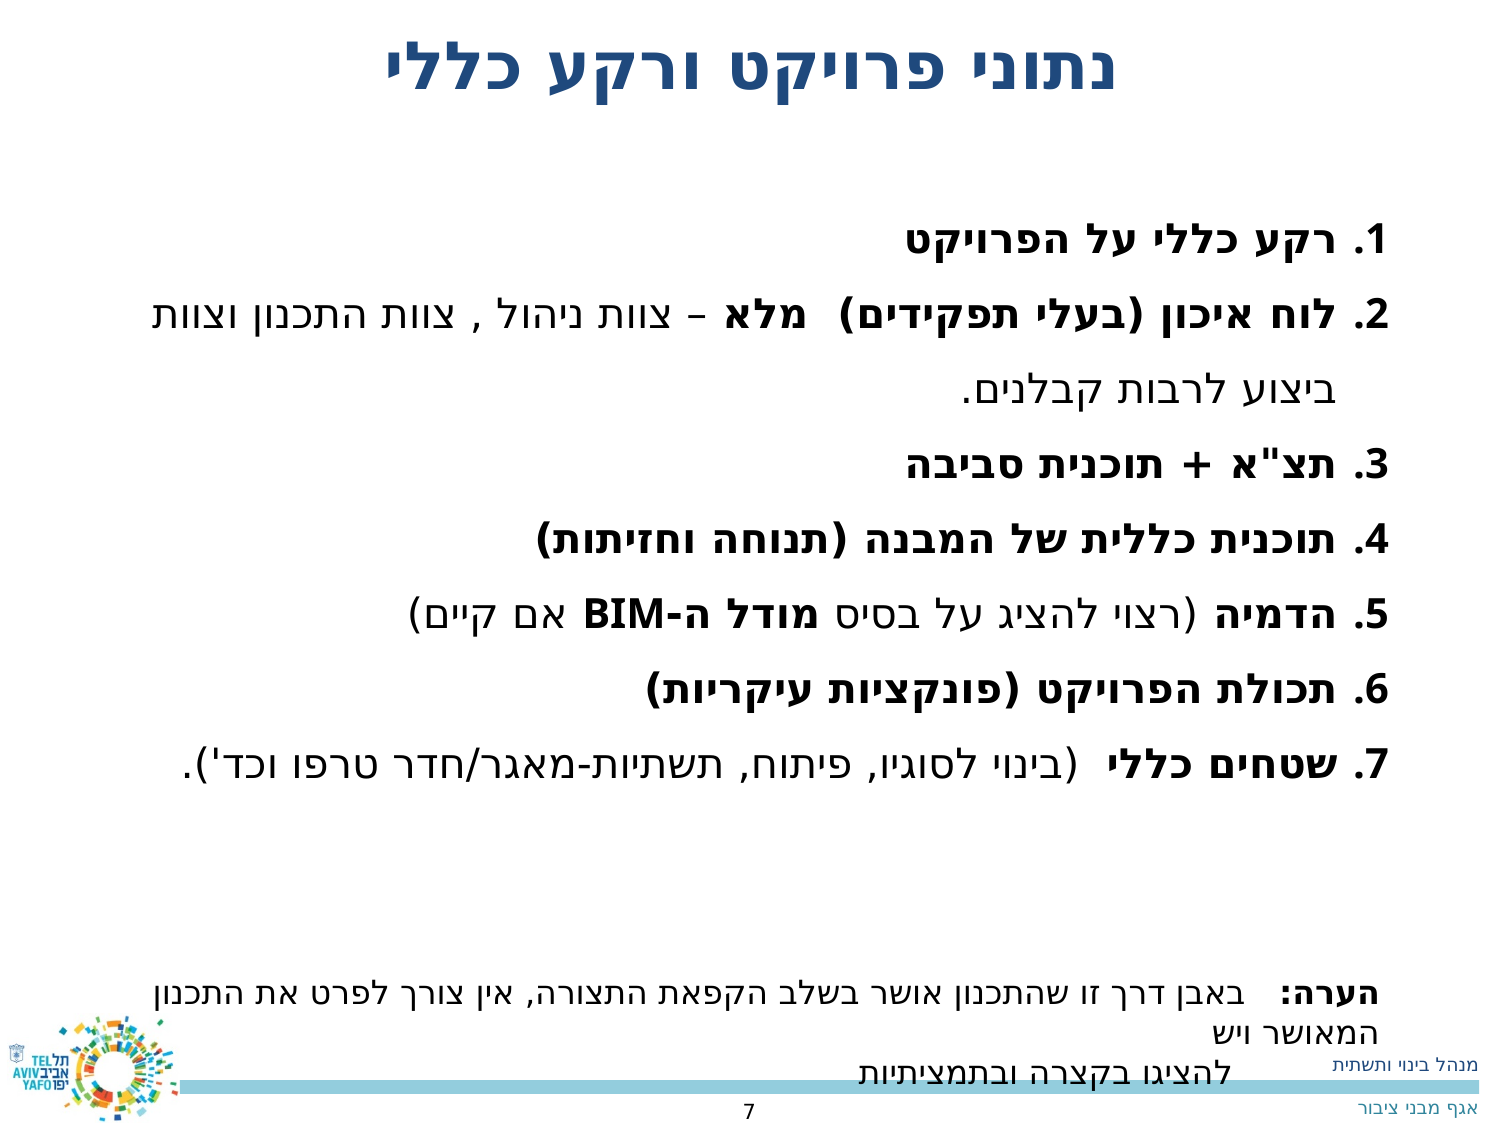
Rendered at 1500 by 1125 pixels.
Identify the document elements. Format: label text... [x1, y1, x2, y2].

text_box רקע כללי על הפרויקט לוח איכון (בעלי תפקידים) מלא – צוות ניהול , צוות התכנון וצוות ביצוע לרבות קבלנים. תצ"א + תוכנית סביבה תוכנית כללית של המבנה (תנוחה וחזיתות) הדמיה (רצוי להציג על בסיס מודל ה-BIM אם קיים) תכולת הפרויקט (פונקציות עיקריות) שטחים כללי (בינוי לסוגיו, פיתוח, תשתיות-מאגר/חדר טרפו וכד'). [88, 178, 1484, 869]
picture [7, 1013, 180, 1123]
text_box הערה: באבן דרך זו שהתכנון אושר בשלב הקפאת התצורה, אין צורך לפרט את התכנון המאושר ויש להציגו בקצרה ובתמציתיות [123, 964, 1395, 1099]
text_box נתוני פרויקט ורקע כללי [348, 10, 1157, 115]
